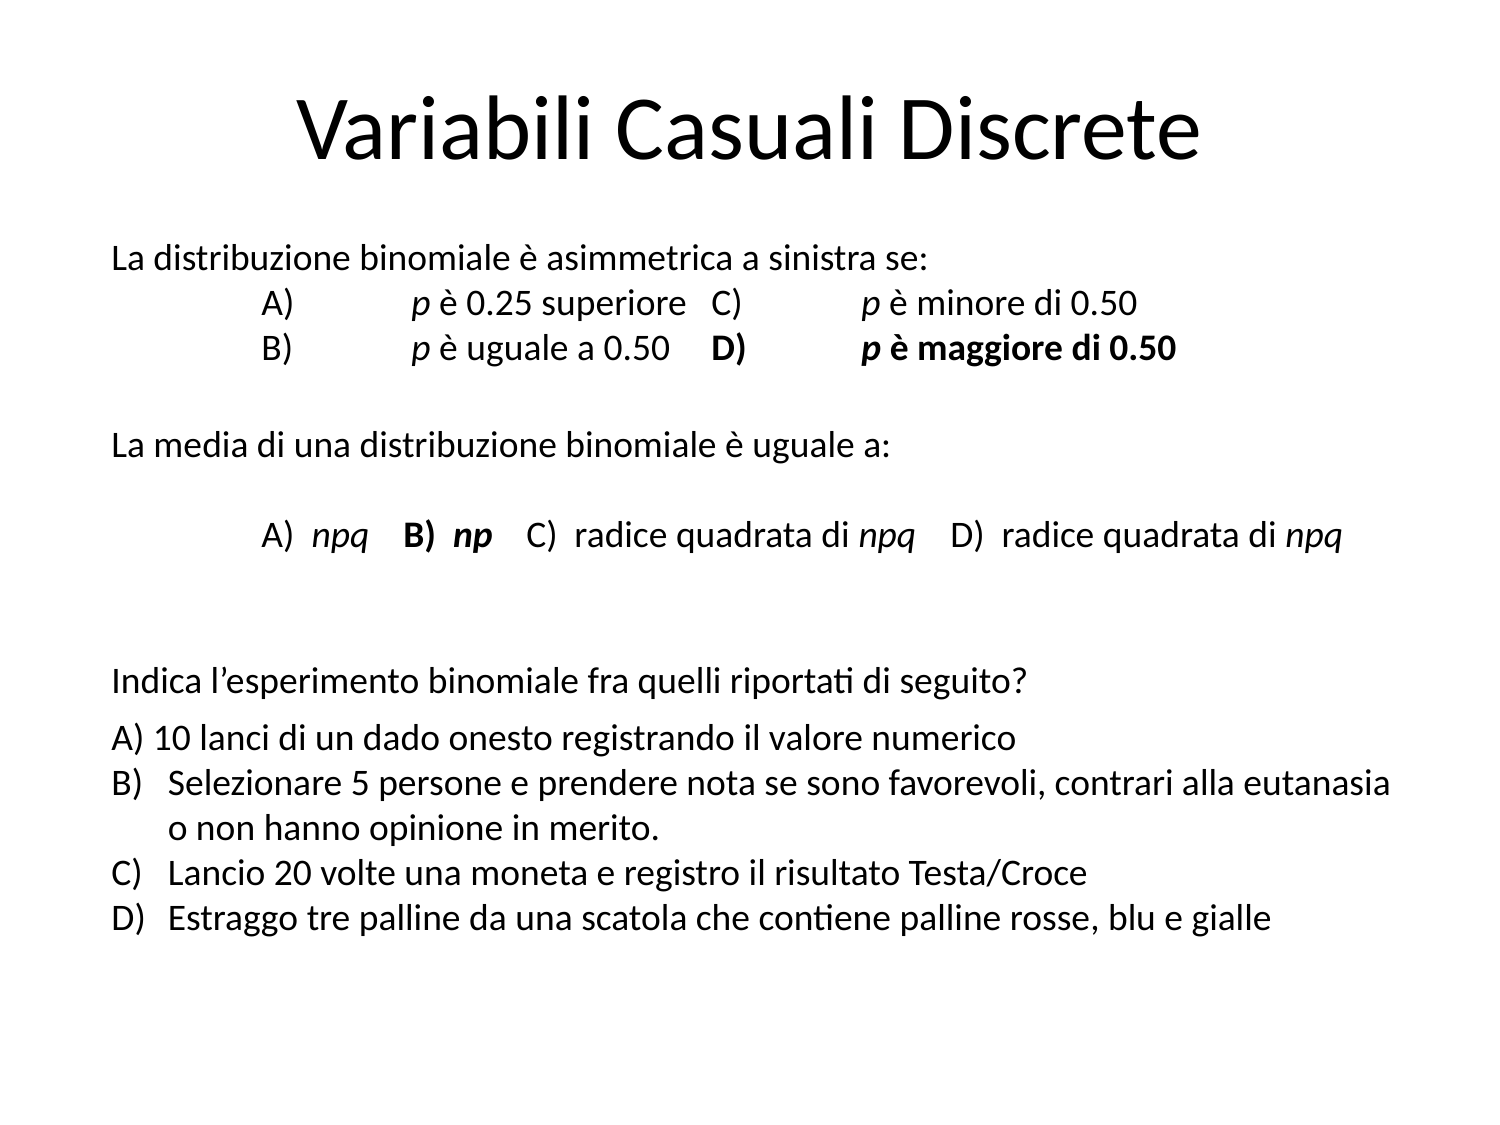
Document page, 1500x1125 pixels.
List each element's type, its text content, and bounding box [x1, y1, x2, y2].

text_box La media di una distribuzione binomiale è uguale a: A) npq B) np C) radice quadrata di npq D) radice quadrata di npq [96, 412, 1425, 563]
text_box La distribuzione binomiale è asimmetrica a sinistra se: A) p è 0.25 superiore C) p è minore di 0.50 B) p è uguale a 0.50 D) p è maggiore di 0.50 [96, 225, 1425, 376]
text_box Indica l’esperimento binomiale fra quelli riportati di seguito? A) 10 lanci di un dado onesto registrando il valore numerico Selezionare 5 persone e prendere nota se sono favorevoli, contrari alla eutanasia o non hanno opinione in merito. Lancio 20 volte una moneta e registro il risultato Testa/Croce Estraggo tre palline da una scatola che contiene palline rosse, blu e gialle [96, 648, 1425, 946]
title Variabili Casuali Discrete [75, 45, 1425, 202]
